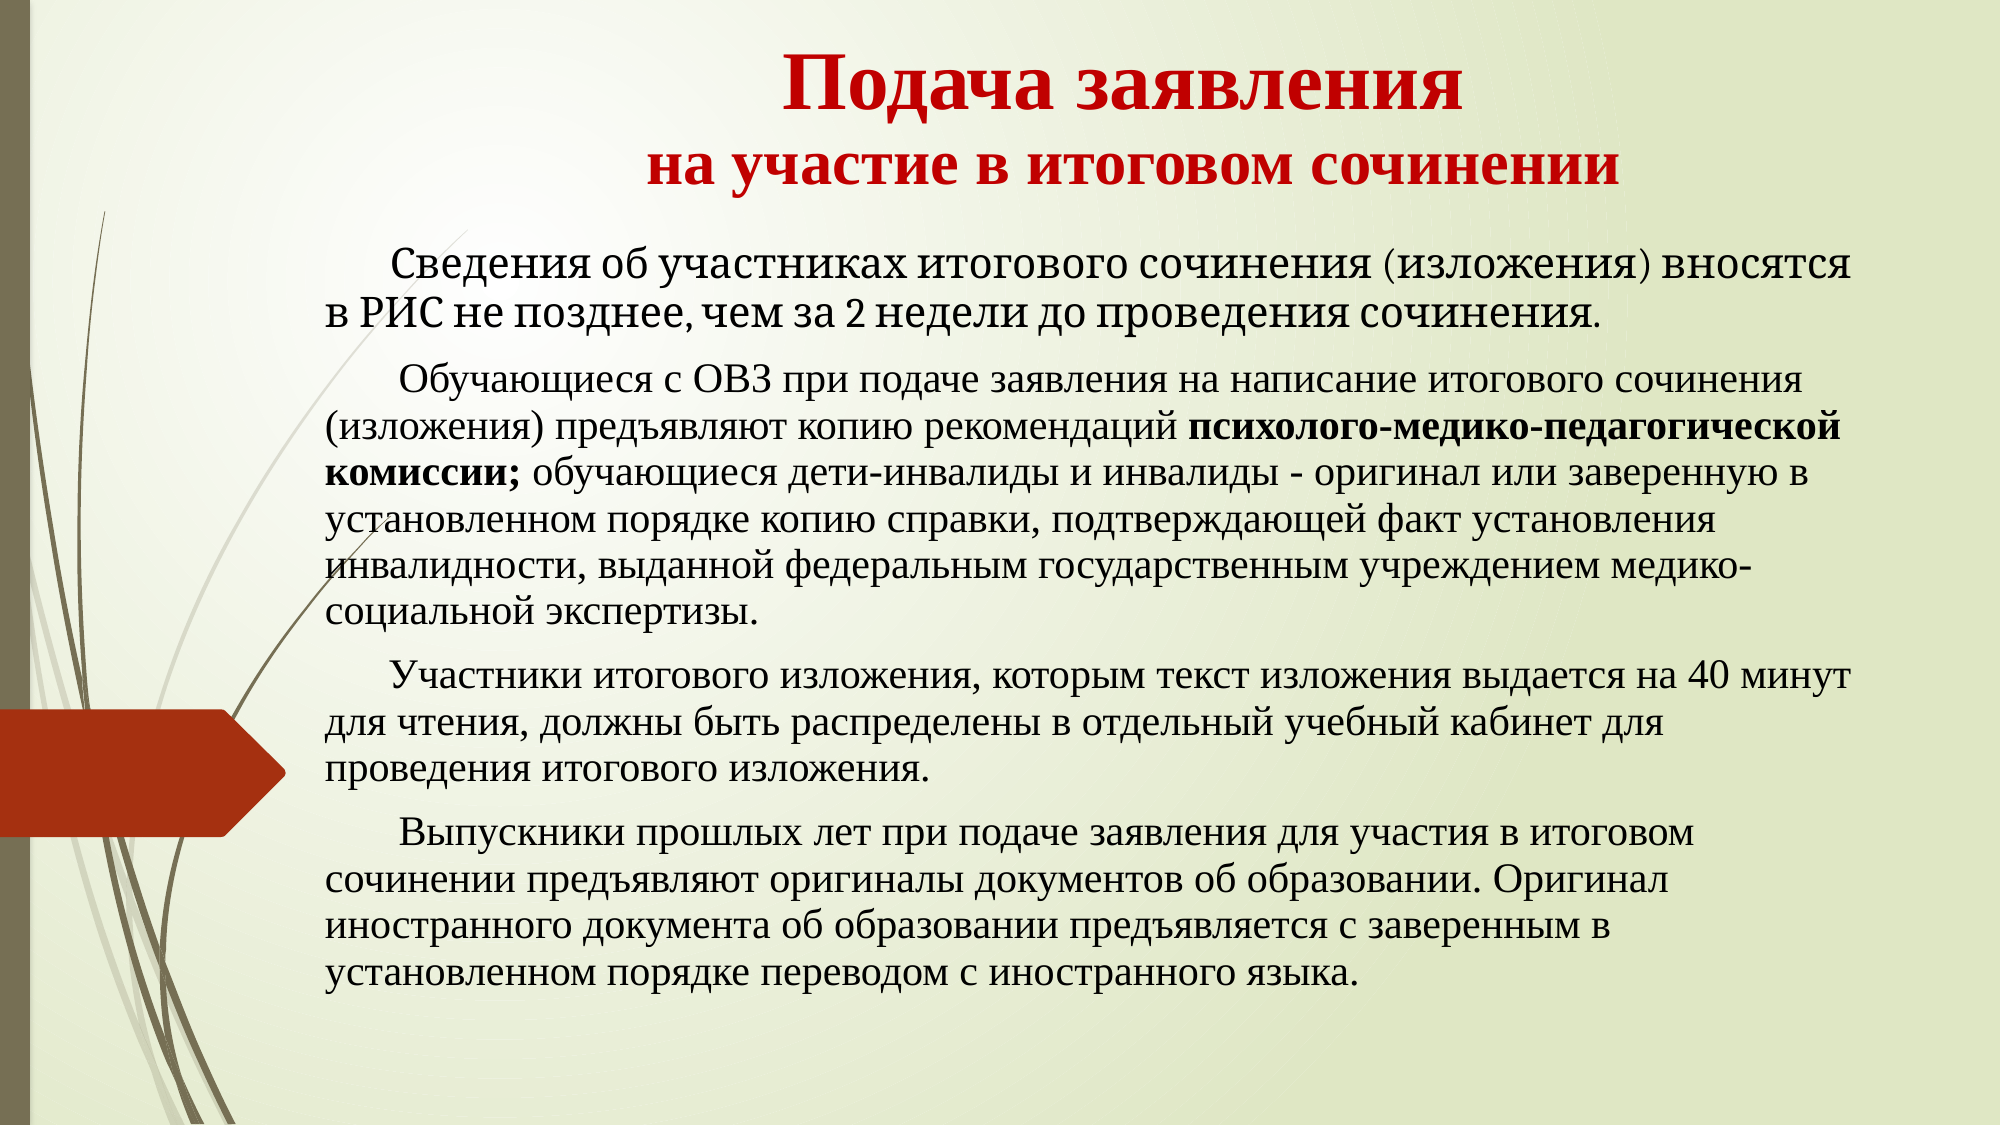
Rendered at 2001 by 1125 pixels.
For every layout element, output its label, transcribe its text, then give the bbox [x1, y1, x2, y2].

title Подача заявления на участие в итоговом сочинении [380, 15, 1888, 207]
subtitle Сведения об участниках итогового сочинения (изложения) вносятся в РИС не позднее, чем за 2 недели до проведения сочинения. Обучающиеся с ОВЗ при подаче заявления на написание итогового сочинения (изложения) предъявляют копию рекомендаций психолого-медико-педагогической комиссии; обучающиеся дети-инвалиды и инвалиды - оригинал или заверенную в установленном порядке копию справки, подтверждающей факт установления инвалидности, выданной федеральным государственным учреждением медико-социальной экспертизы. Участники итогового изложения, которым текст изложения выдается на 40 минут для чтения, должны быть распределены в отдельный учебный кабинет для проведения итогового изложения. Выпускники прошлых лет при подаче заявления для участия в итоговом сочинении предъявляют оригиналы документов об образовании. Оригинал иностранного документа об образовании предъявляется с заверенным в установленном порядке переводом с иностранного языка. [310, 233, 1888, 1017]
